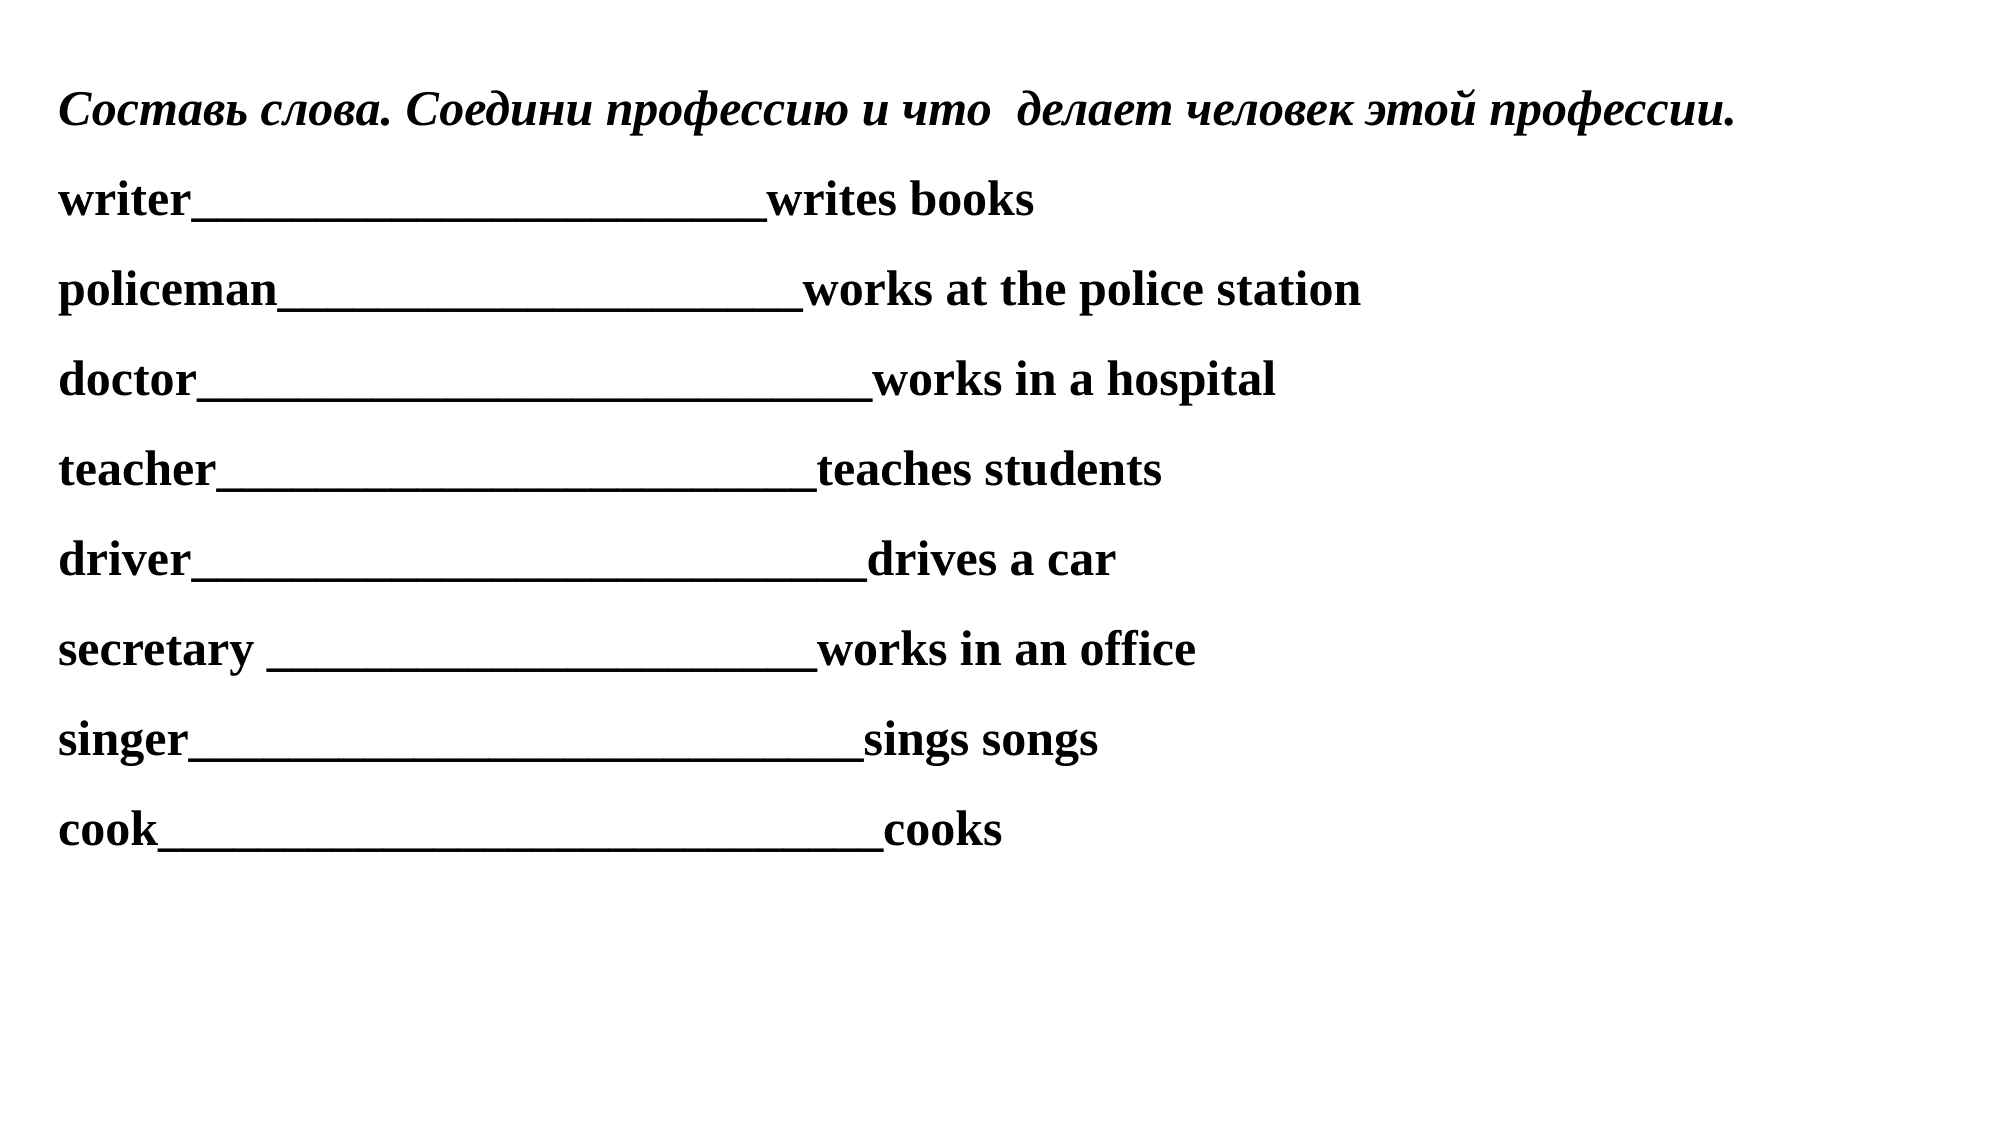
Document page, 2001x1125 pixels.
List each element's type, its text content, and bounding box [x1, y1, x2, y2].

text_box Составь слова. Соедини профессию и что делает человек этой профессии. writer_______________________writes books policeman_____________________works at the police station doctor___________________________works in a hospital teacher________________________teaches students driver___________________________drives a car secretary ______________________works in an office singer___________________________sings songs cook_____________________________cooks [43, 38, 1930, 1044]
